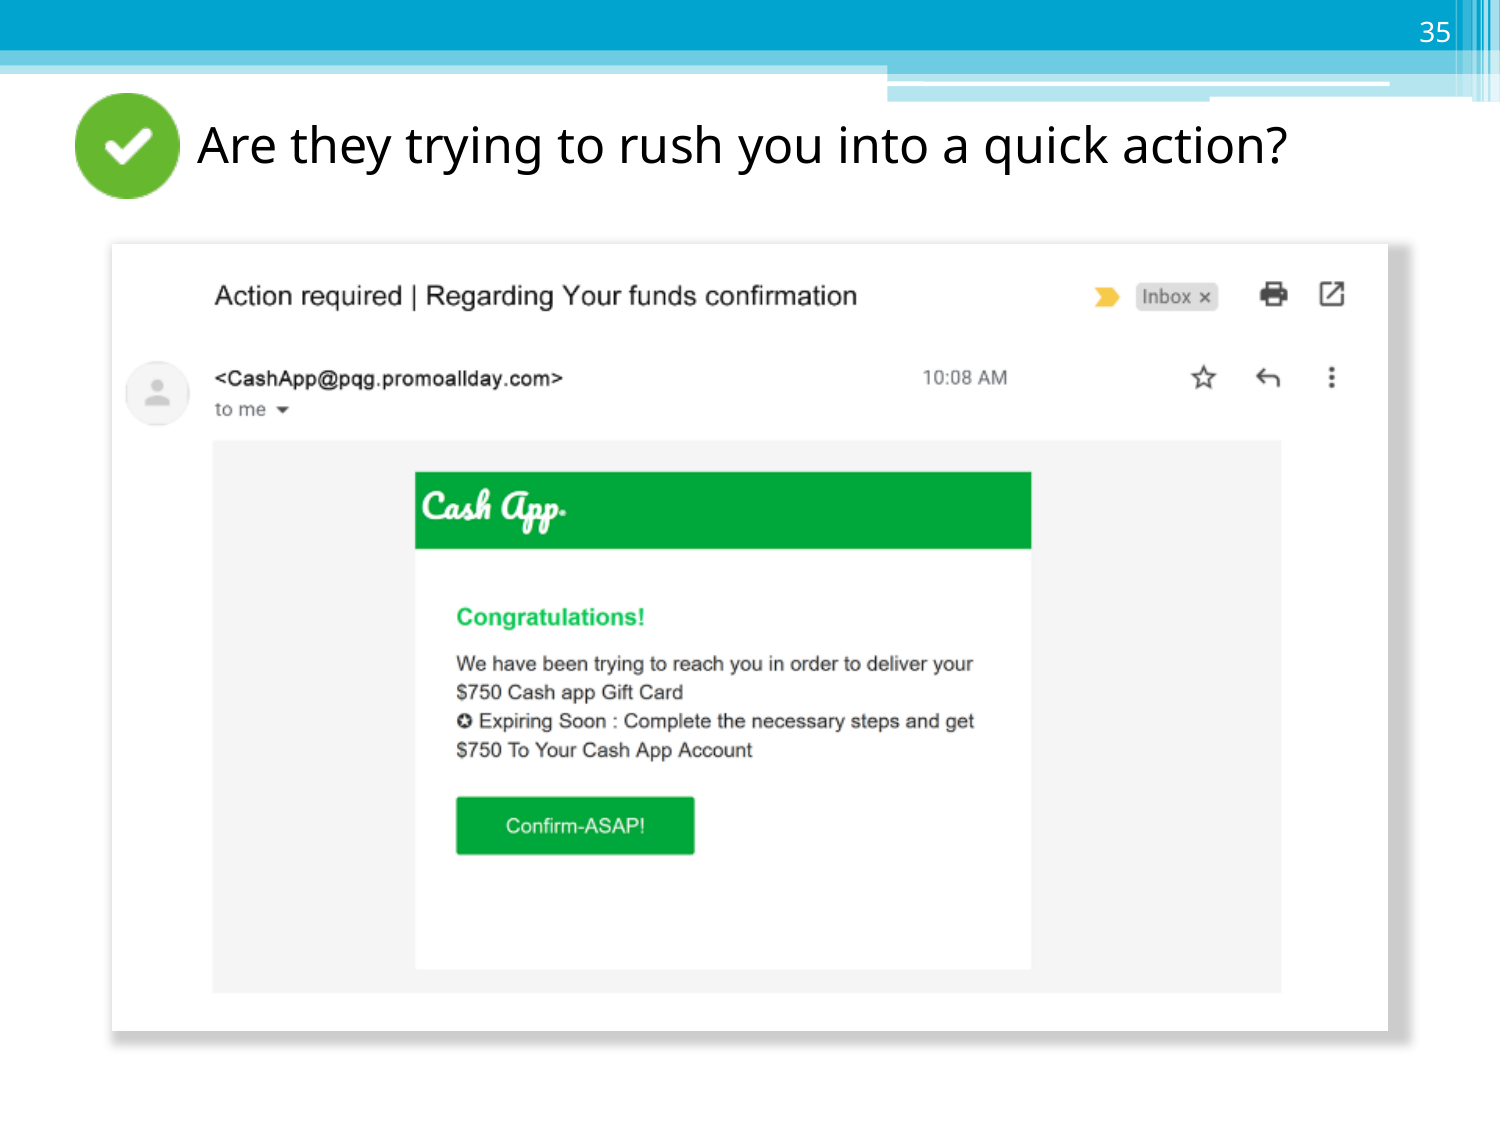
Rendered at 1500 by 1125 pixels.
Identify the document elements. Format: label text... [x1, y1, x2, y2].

picture [112, 244, 1388, 1031]
slide_number 35 [1341, 0, 1466, 61]
list [75, 368, 1425, 1079]
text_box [74, 93, 1298, 199]
